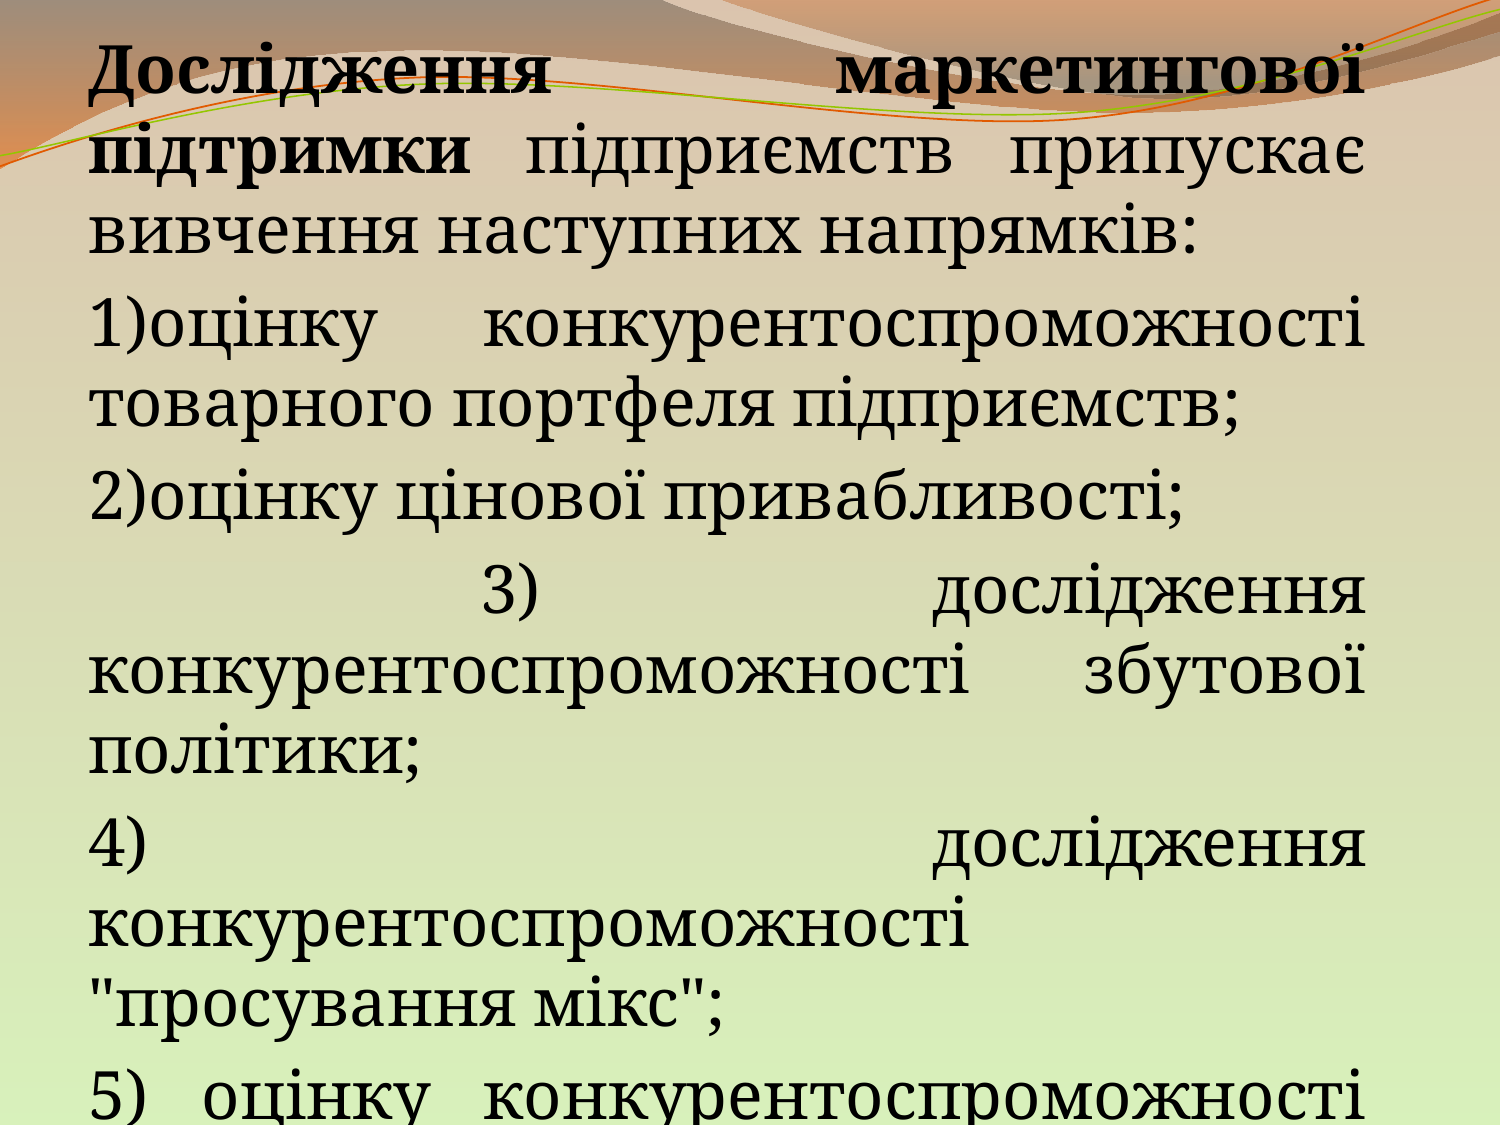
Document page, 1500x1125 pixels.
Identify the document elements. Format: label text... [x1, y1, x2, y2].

subtitle Дослідження маркетингової підтримки підприємств припускає вивчення наступних напрямків: 1)оцінку конкурентоспроможності товарного портфеля підприємств; 2)оцінку цінової привабливості; 3) дослідження конкурентоспроможності збутової політики; 4) дослідження конкурентоспроможності "просування мікс"; 5) оцінку конкурентоспроможності персоналу. [88, 18, 1378, 740]
